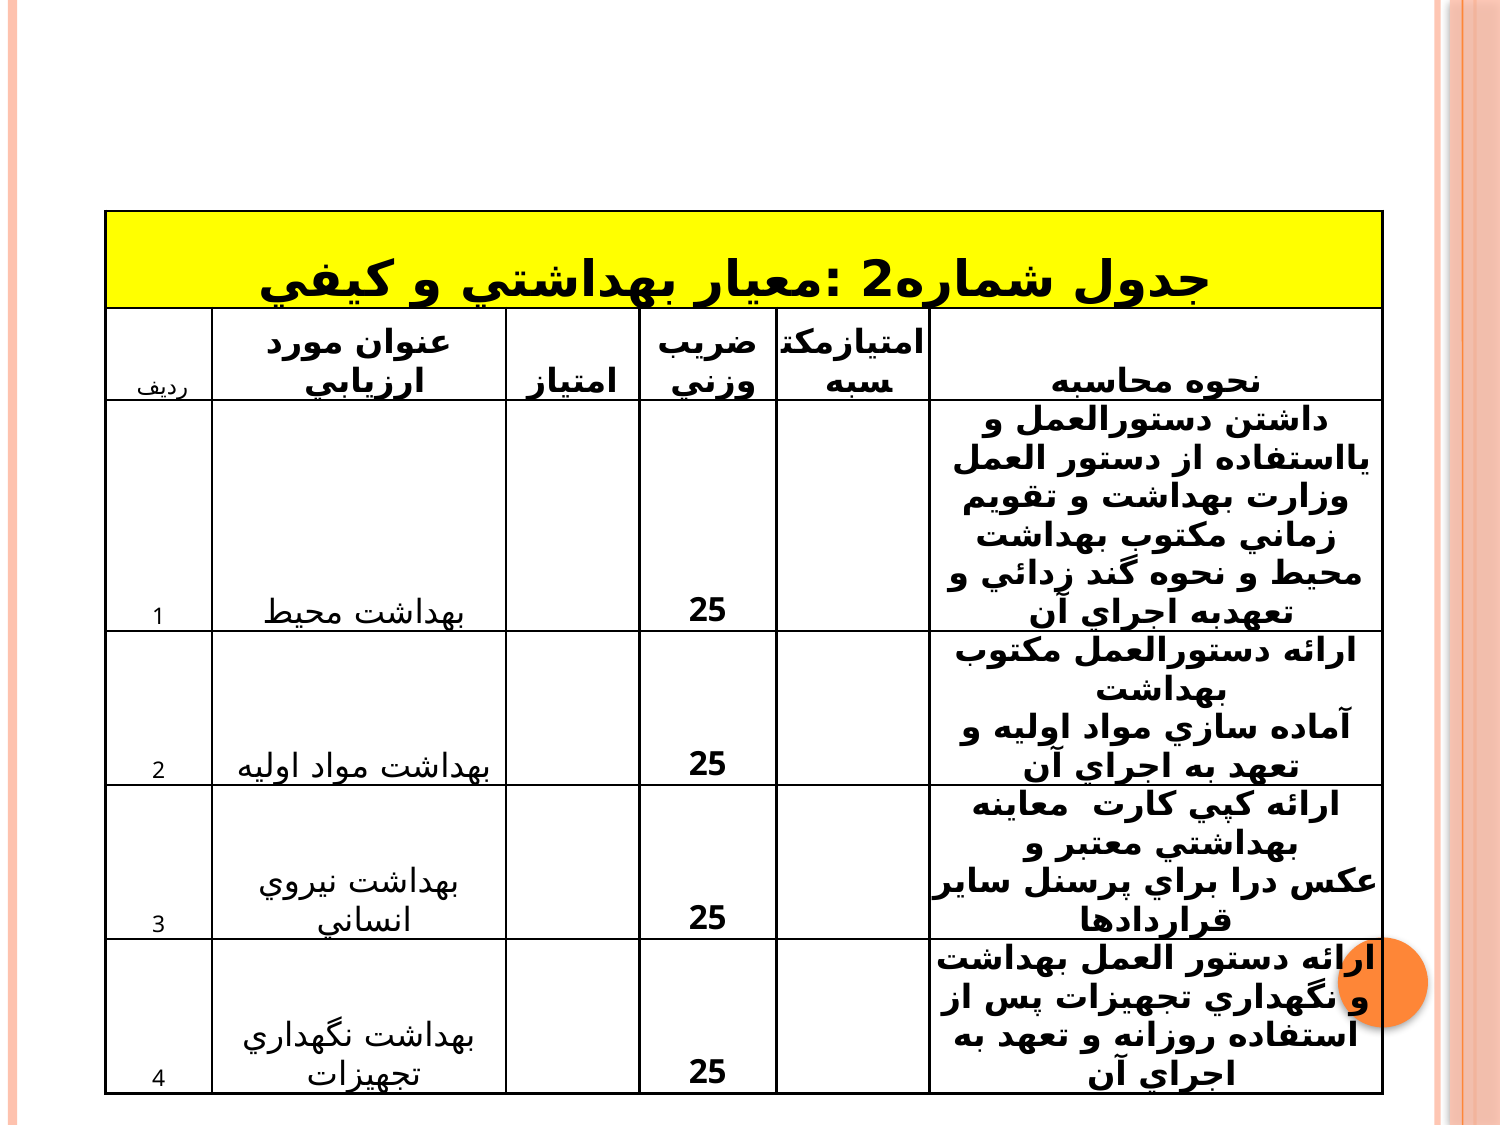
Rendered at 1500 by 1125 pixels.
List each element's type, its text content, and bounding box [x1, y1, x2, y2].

table_cell [778, 786, 928, 938]
table_cell امتيازمكتسبه [778, 309, 928, 399]
table_cell 25 [641, 401, 775, 630]
table_cell رديف [107, 309, 211, 399]
table_cell عنوان مورد ارزيابي [213, 309, 505, 399]
table_cell [778, 401, 928, 630]
table_cell بهداشت مواد اوليه [213, 632, 505, 784]
table_header جدول شماره2 :معيار بهداشتي و كيفي [107, 212, 1381, 307]
table_cell 4 [107, 940, 211, 1092]
table_cell امتياز [507, 309, 638, 399]
table_cell 25 [641, 786, 775, 938]
table_cell 25 [641, 632, 775, 784]
table_cell 2 [107, 632, 211, 784]
table_cell [507, 401, 638, 630]
table_cell [507, 786, 638, 938]
table_cell 3 [107, 786, 211, 938]
table_cell [778, 632, 928, 784]
table_cell [507, 632, 638, 784]
table_cell بهداشت محيط [213, 401, 505, 630]
table_cell ارائه دستور العمل بهداشت و نگهداري تجهيزات پس از استفاده روزانه و تعهد به اجراي آن [931, 940, 1381, 1092]
table_cell [507, 940, 638, 1092]
table_cell [778, 940, 928, 1092]
table_cell 25 [641, 940, 775, 1092]
table_cell 1 [107, 401, 211, 630]
table_cell ارائه دستورالعمل مكتوب بهداشت آماده سازي مواد اوليه و تعهد به اجراي آن [931, 632, 1381, 784]
table_cell بهداشت نيروي انساني [213, 786, 505, 938]
table_cell بهداشت نگهداري تجهيزات [213, 940, 505, 1092]
table_cell نحوه محاسبه [931, 309, 1381, 399]
table_cell ضريب وزني [641, 309, 775, 399]
table_cell ارائه كپي كارت معاينه بهداشتي معتبر و عكس درا براي پرسنل ساير قراردادها [931, 786, 1381, 938]
table_cell داشتن دستورالعمل و يااستفاده از دستور العمل وزارت بهداشت و تقويم زماني مكتوب بهداشت محيط و نحوه گند زدائي و تعهدبه اجراي آن [931, 401, 1381, 630]
